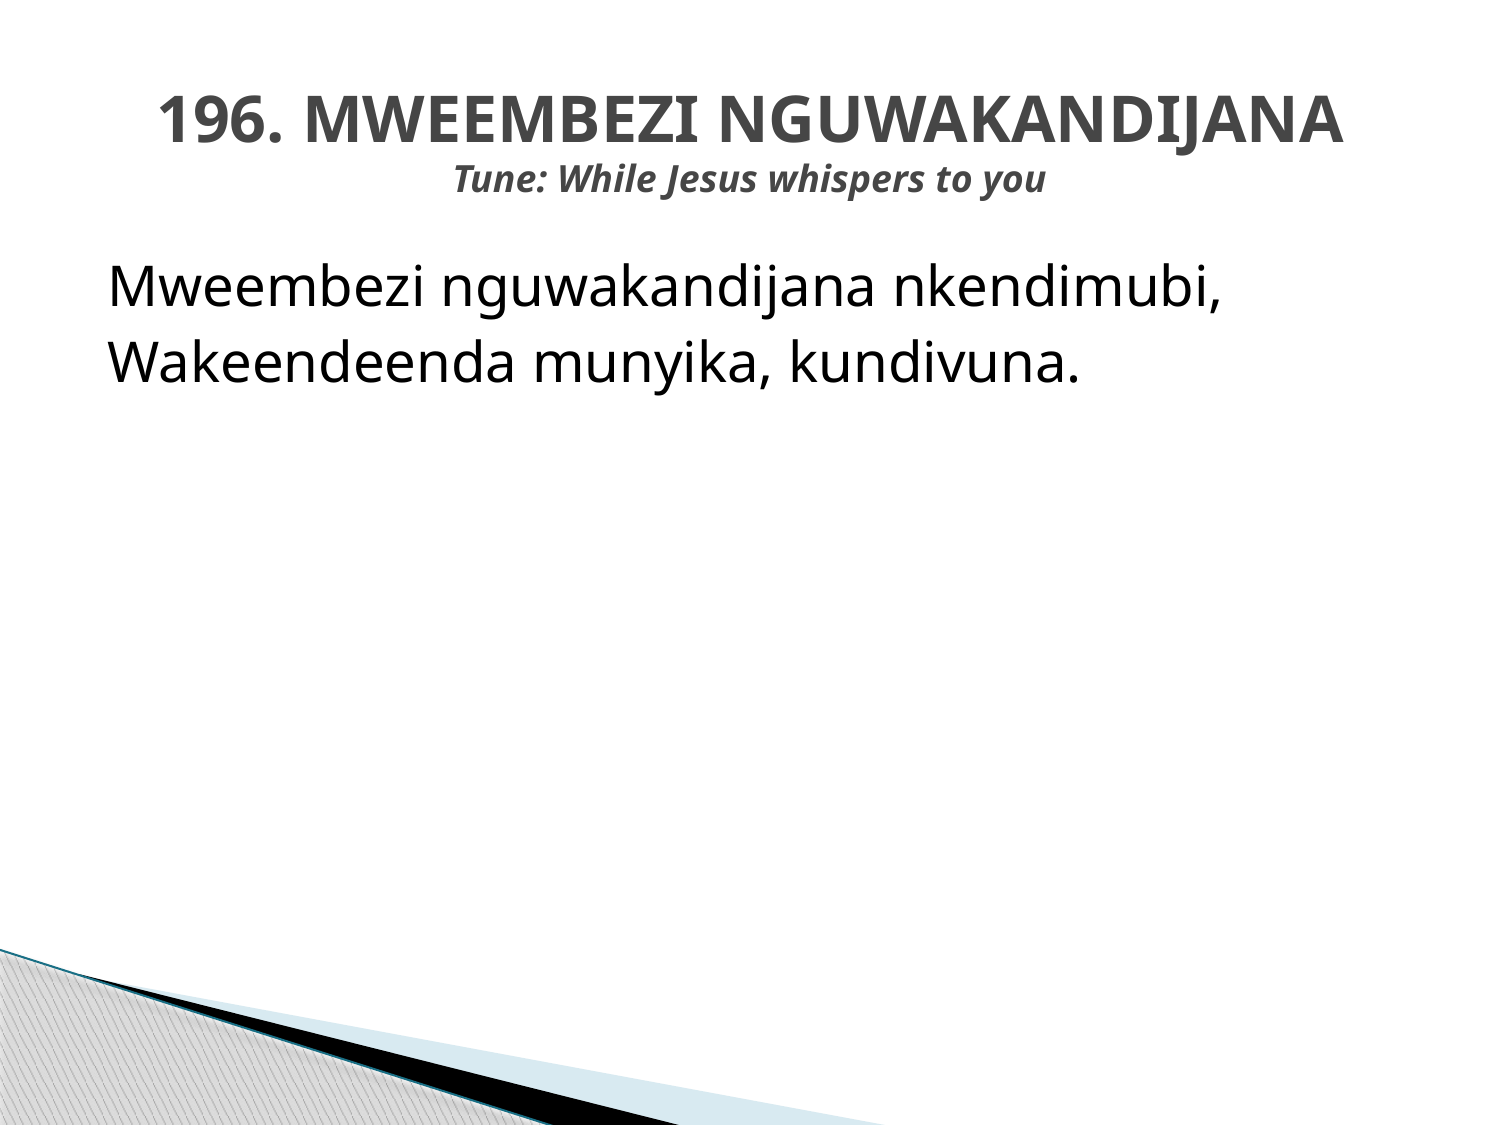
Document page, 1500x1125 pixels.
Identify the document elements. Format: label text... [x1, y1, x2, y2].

title 196. MWEEMBEZI NGUWAKANDIJANA Tune: While Jesus whispers to you [75, 45, 1425, 233]
list Mweembezi nguwakandijana nkendimubi, Wakeendeenda munyika, kundivuna. [75, 243, 1425, 986]
